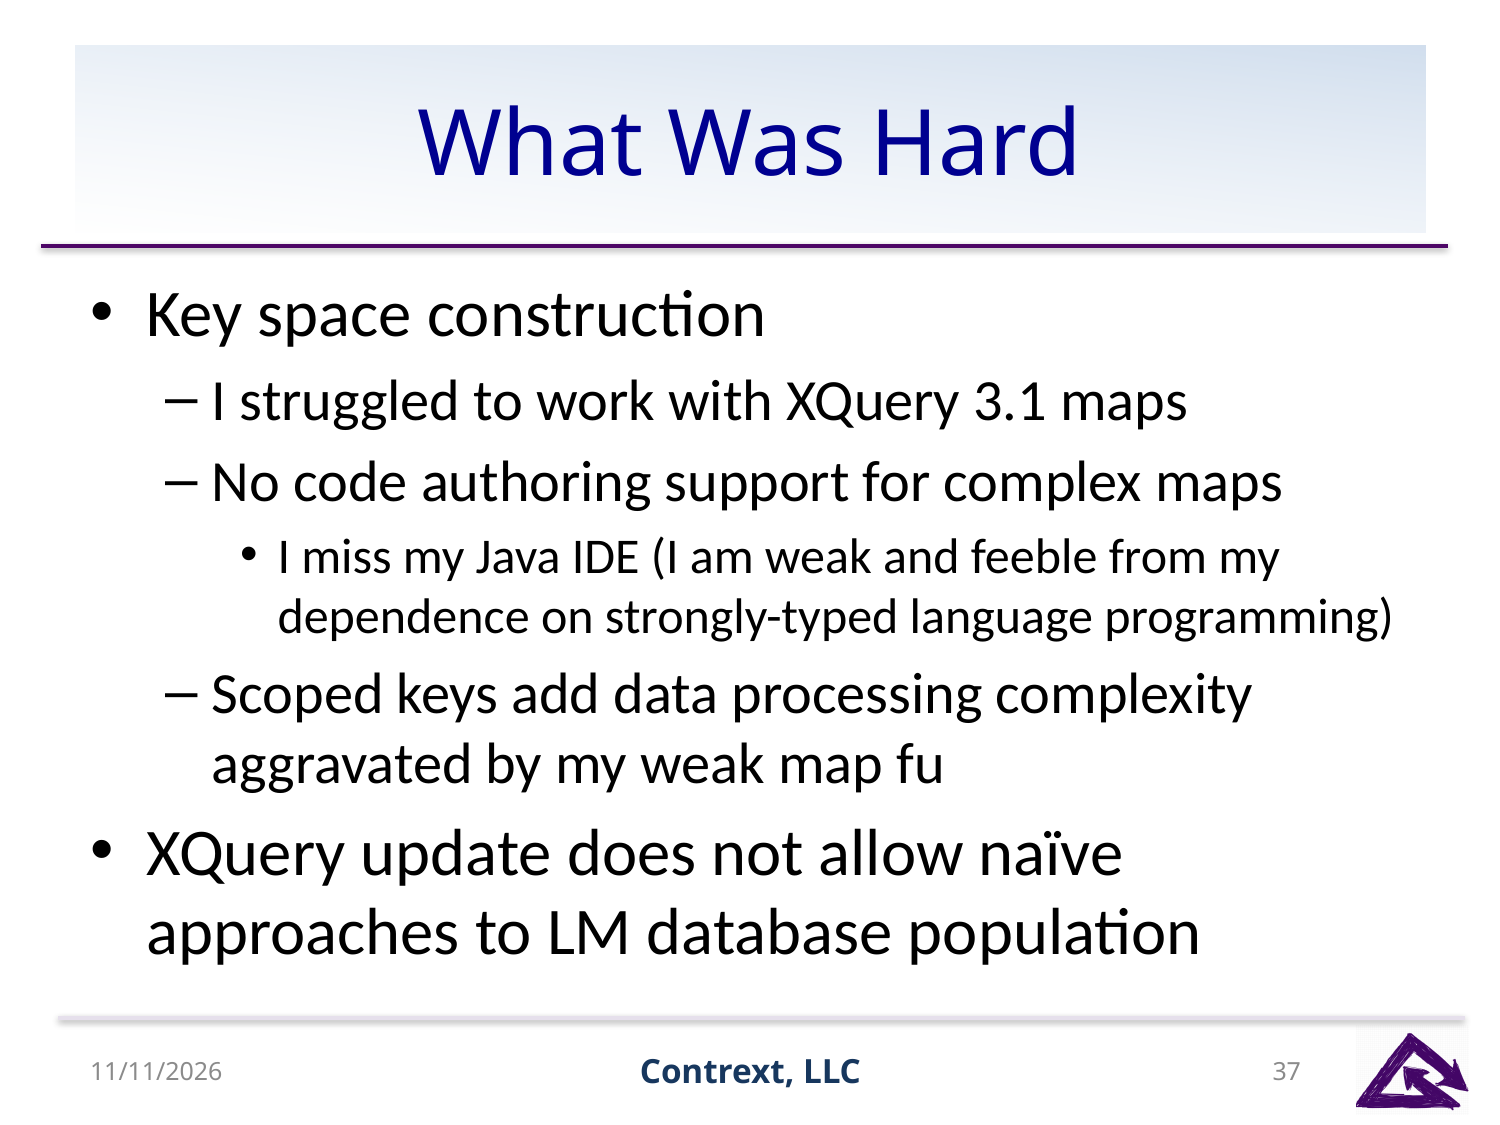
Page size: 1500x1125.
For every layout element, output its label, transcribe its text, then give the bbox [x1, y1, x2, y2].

list Key space construction I struggled to work with XQuery 3.1 maps No code authoring support for complex maps I miss my Java IDE (I am weak and feeble from my dependence on strongly-typed language programming) Scoped keys add data processing complexity aggravated by my weak map fu XQuery update does not allow naïve approaches to LM database population [75, 262, 1425, 1005]
picture [1356, 1025, 1469, 1115]
slide_number 37 [1074, 1042, 1316, 1103]
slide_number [75, 1042, 425, 1103]
footer Contrext, LLC [471, 1042, 1030, 1103]
title What Was Hard [75, 45, 1425, 233]
